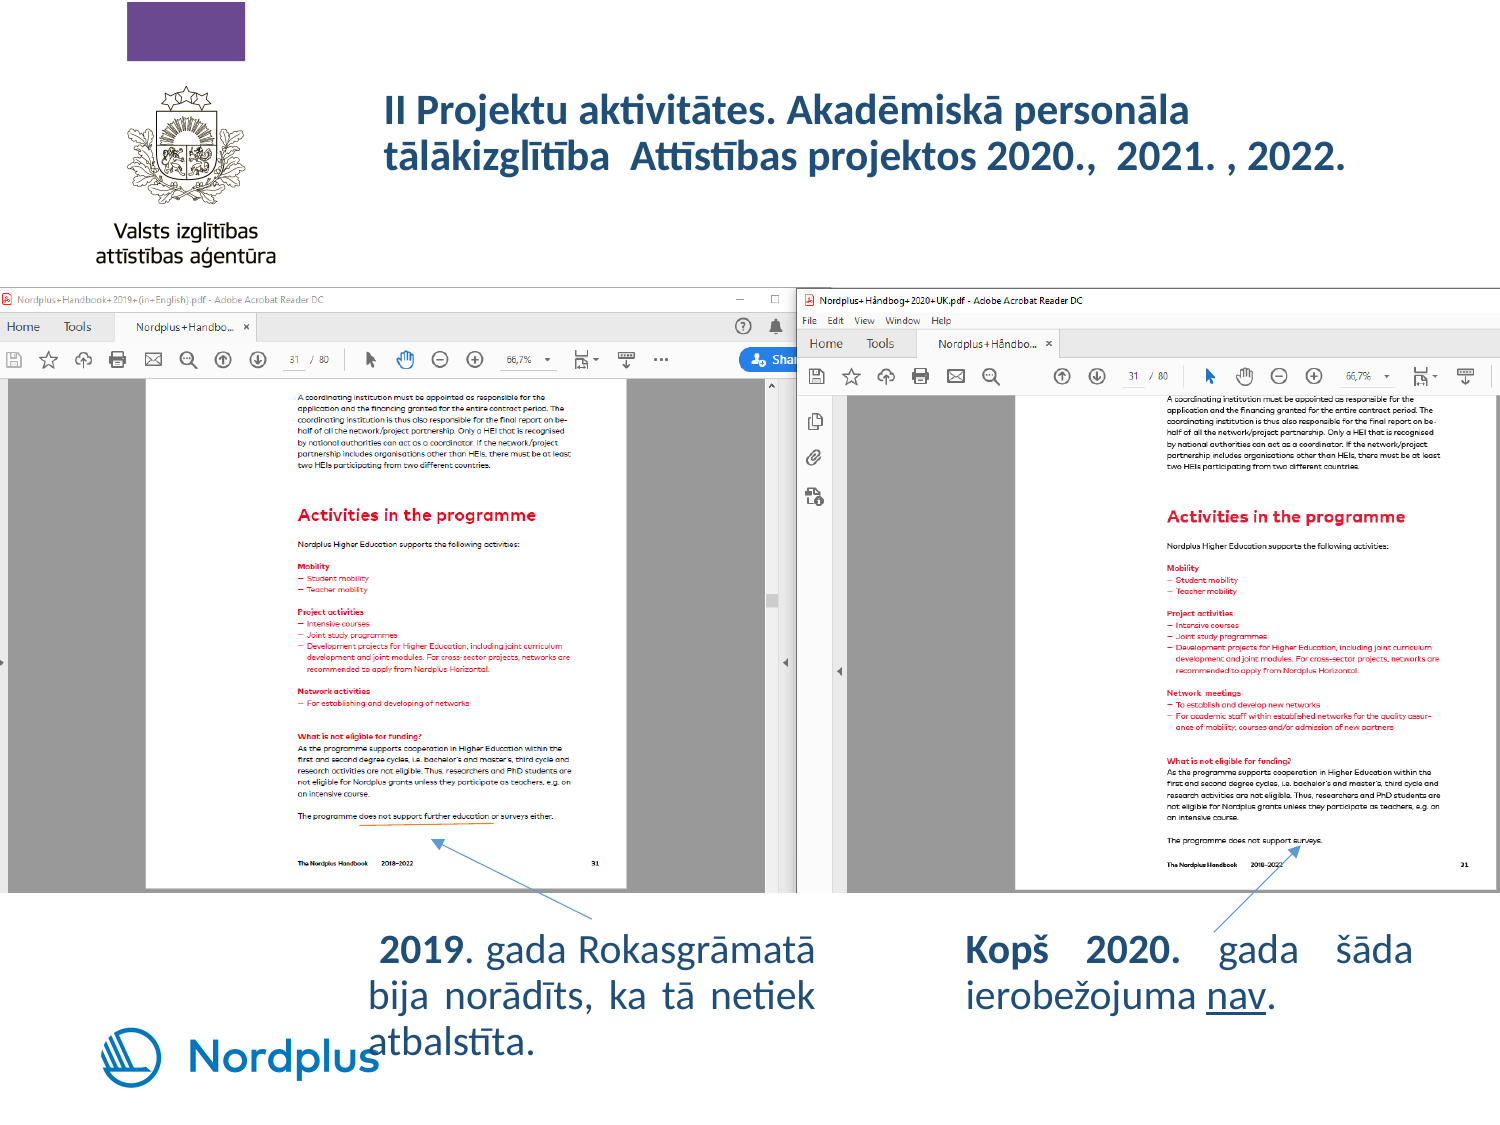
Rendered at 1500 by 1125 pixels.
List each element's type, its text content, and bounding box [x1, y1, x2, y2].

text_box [1213, 845, 1301, 933]
text_box Kopš 2020. gada šāda ierobežojuma nav. [950, 919, 1429, 1064]
list 2019. gada Rokasgrāmatā bija norādīts, ka tā netiek atbalstīta. [352, 919, 831, 1064]
picture [0, 0, 1500, 1125]
title II Projektu aktivitātes. Akadēmiskā personāla tālākizglītība Attīstības projektos 2020., 2021. , 2022. [368, 59, 1397, 208]
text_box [431, 839, 592, 920]
